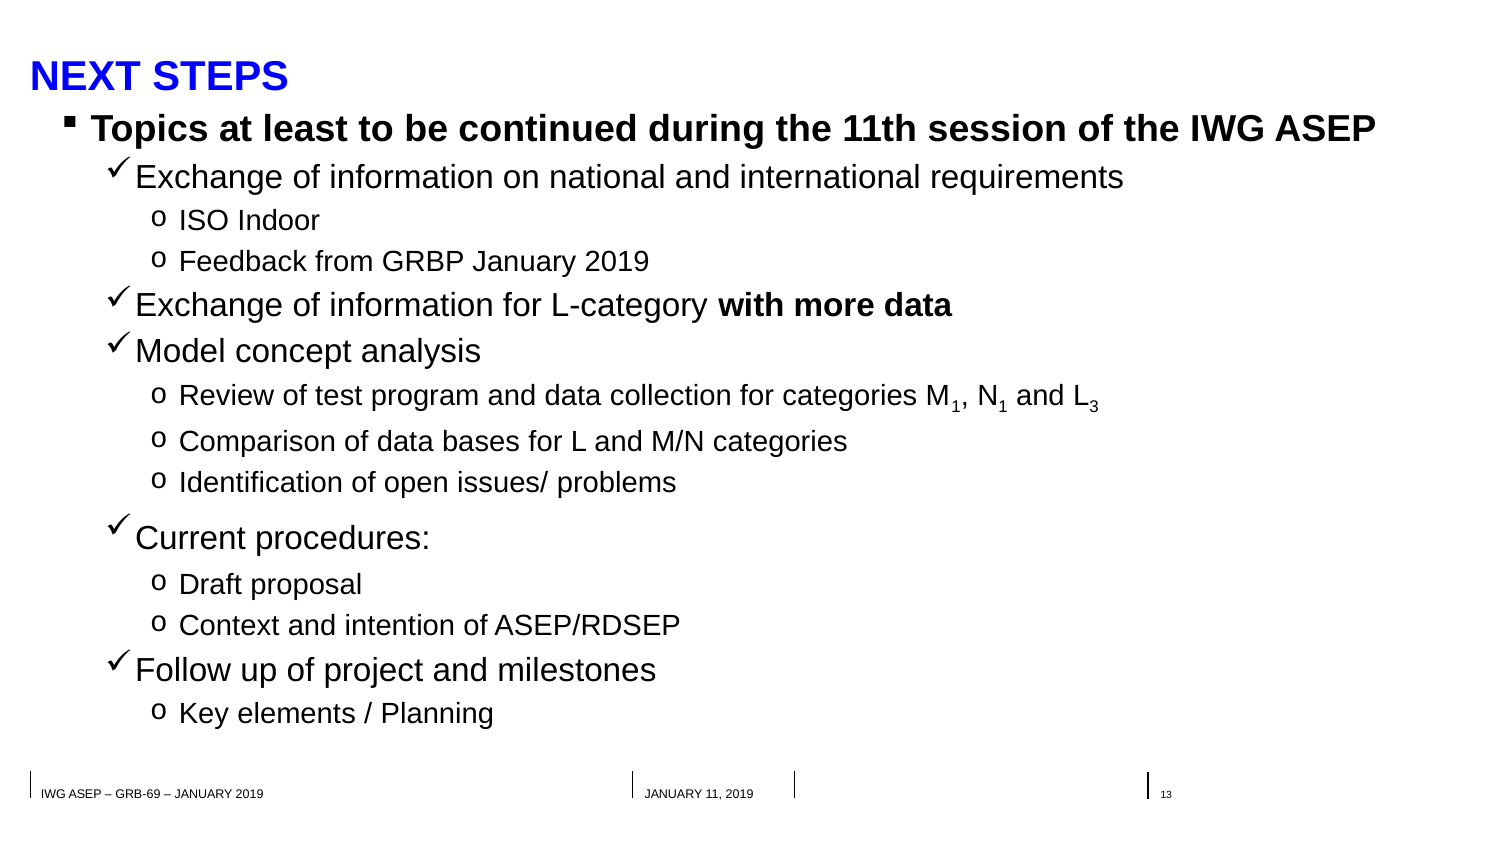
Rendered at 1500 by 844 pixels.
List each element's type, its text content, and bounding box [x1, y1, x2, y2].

title NEXT STEPS [29, 48, 1471, 91]
list Topics at least to be continued during the 11th session of the IWG ASEP Exchange of information on national and international requirements ISO Indoor Feedback from GRBP January 2019 Exchange of information for L-category with more data Model concept analysis Review of test program and data collection for categories M1, N1 and L3 Comparison of data bases for L and M/N categories Identification of open issues/ problems Current procedures: Draft proposal Context and intention of ASEP/RDSEP Follow up of project and milestones Key elements / Planning [61, 103, 1443, 771]
